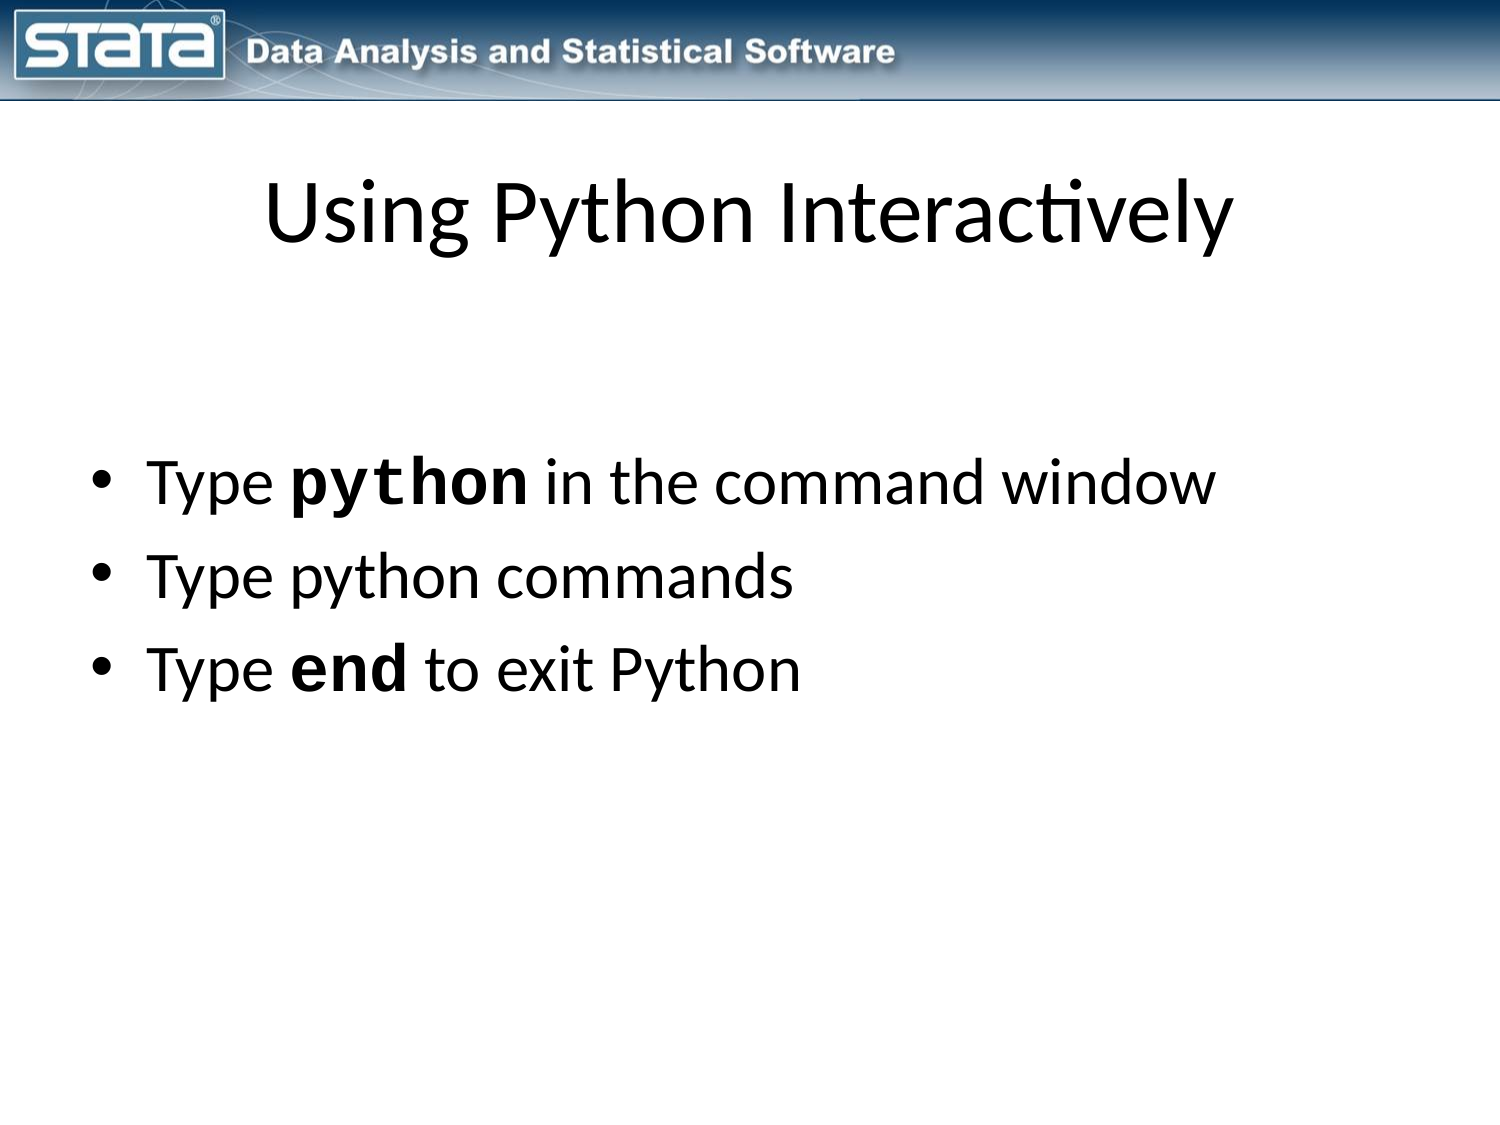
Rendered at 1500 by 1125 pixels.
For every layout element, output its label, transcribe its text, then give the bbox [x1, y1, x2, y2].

list Type python in the command window Type python commands Type end to exit Python [75, 337, 1425, 1005]
title Using Python Interactively [75, 125, 1425, 288]
picture [0, 0, 1500, 101]
